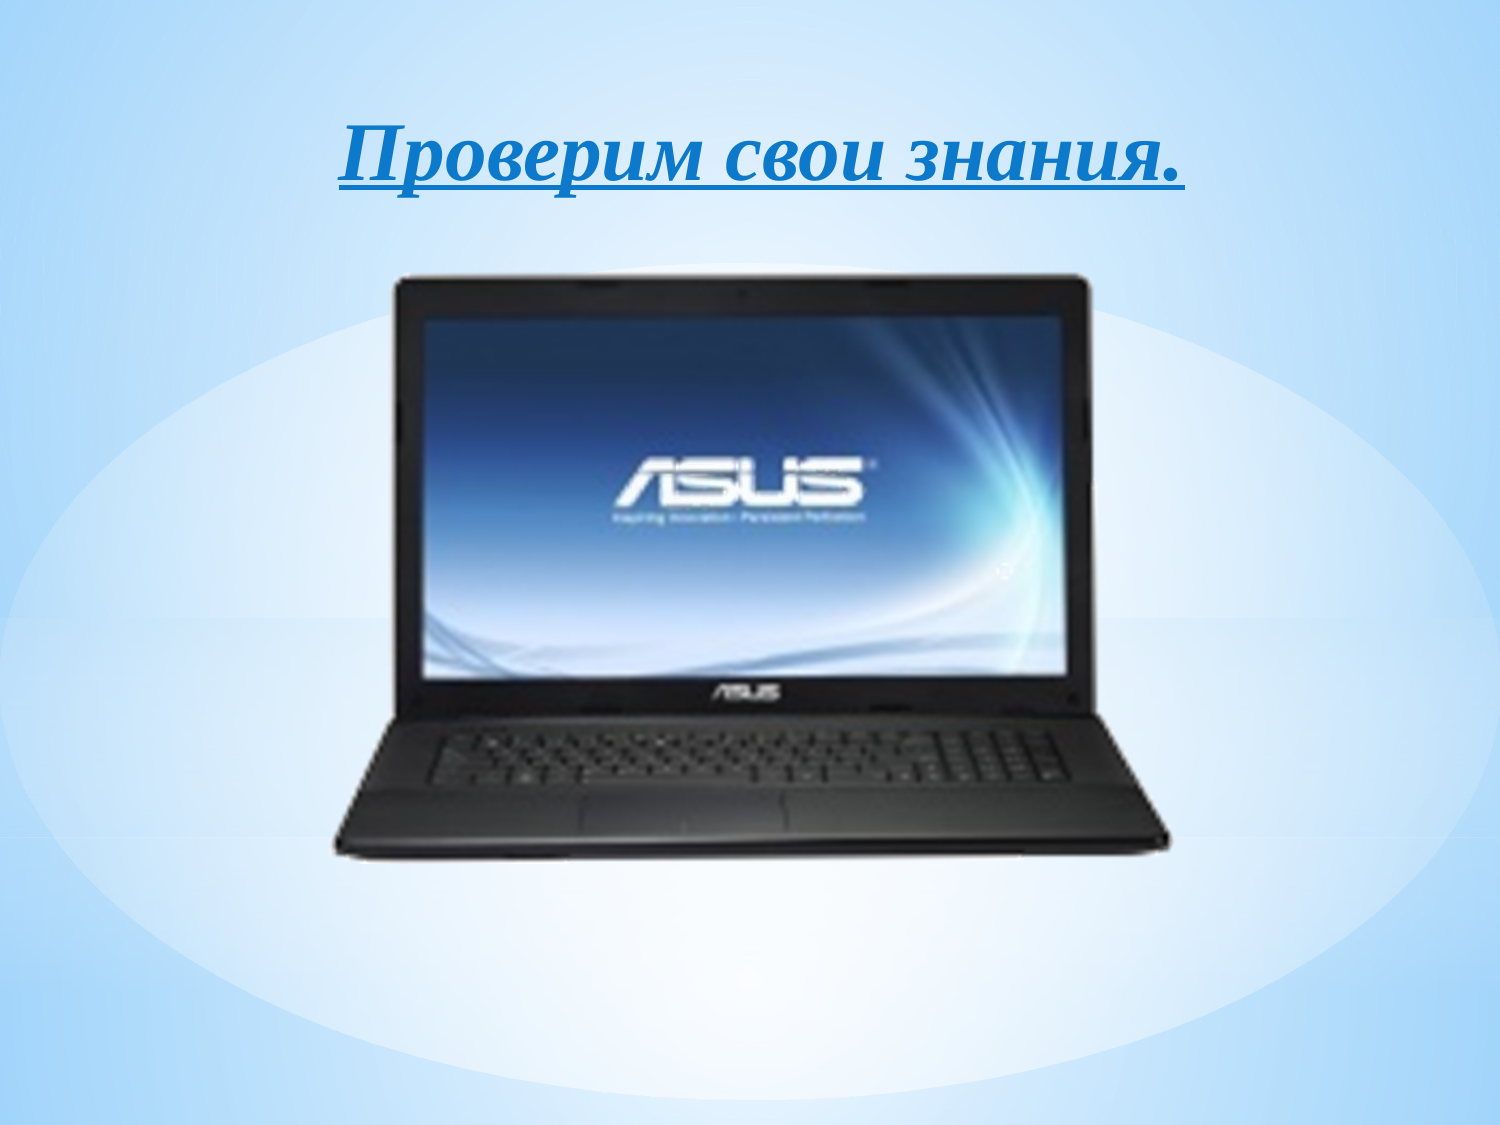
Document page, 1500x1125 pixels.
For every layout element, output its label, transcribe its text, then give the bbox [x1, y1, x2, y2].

picture [322, 261, 1178, 865]
text_box Проверим свои знания. [206, 90, 1317, 205]
